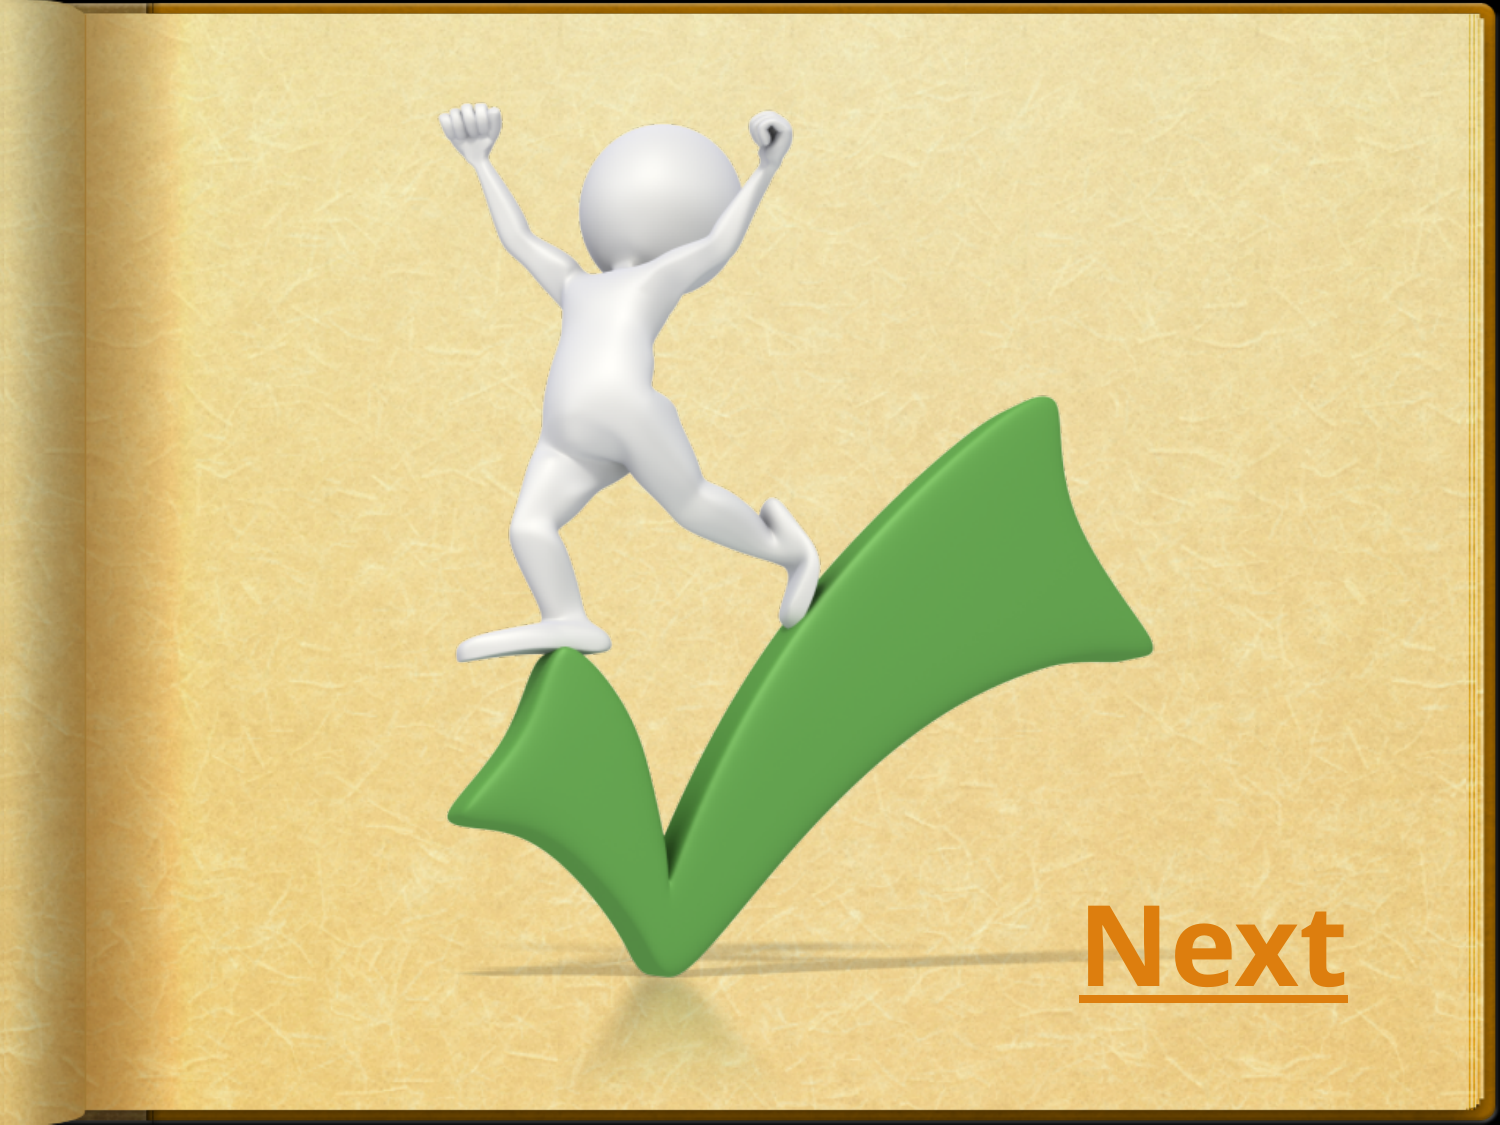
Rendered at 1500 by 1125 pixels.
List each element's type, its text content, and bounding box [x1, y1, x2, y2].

text_box Next [1215, 866, 1364, 1035]
picture [0, 0, 1500, 1125]
